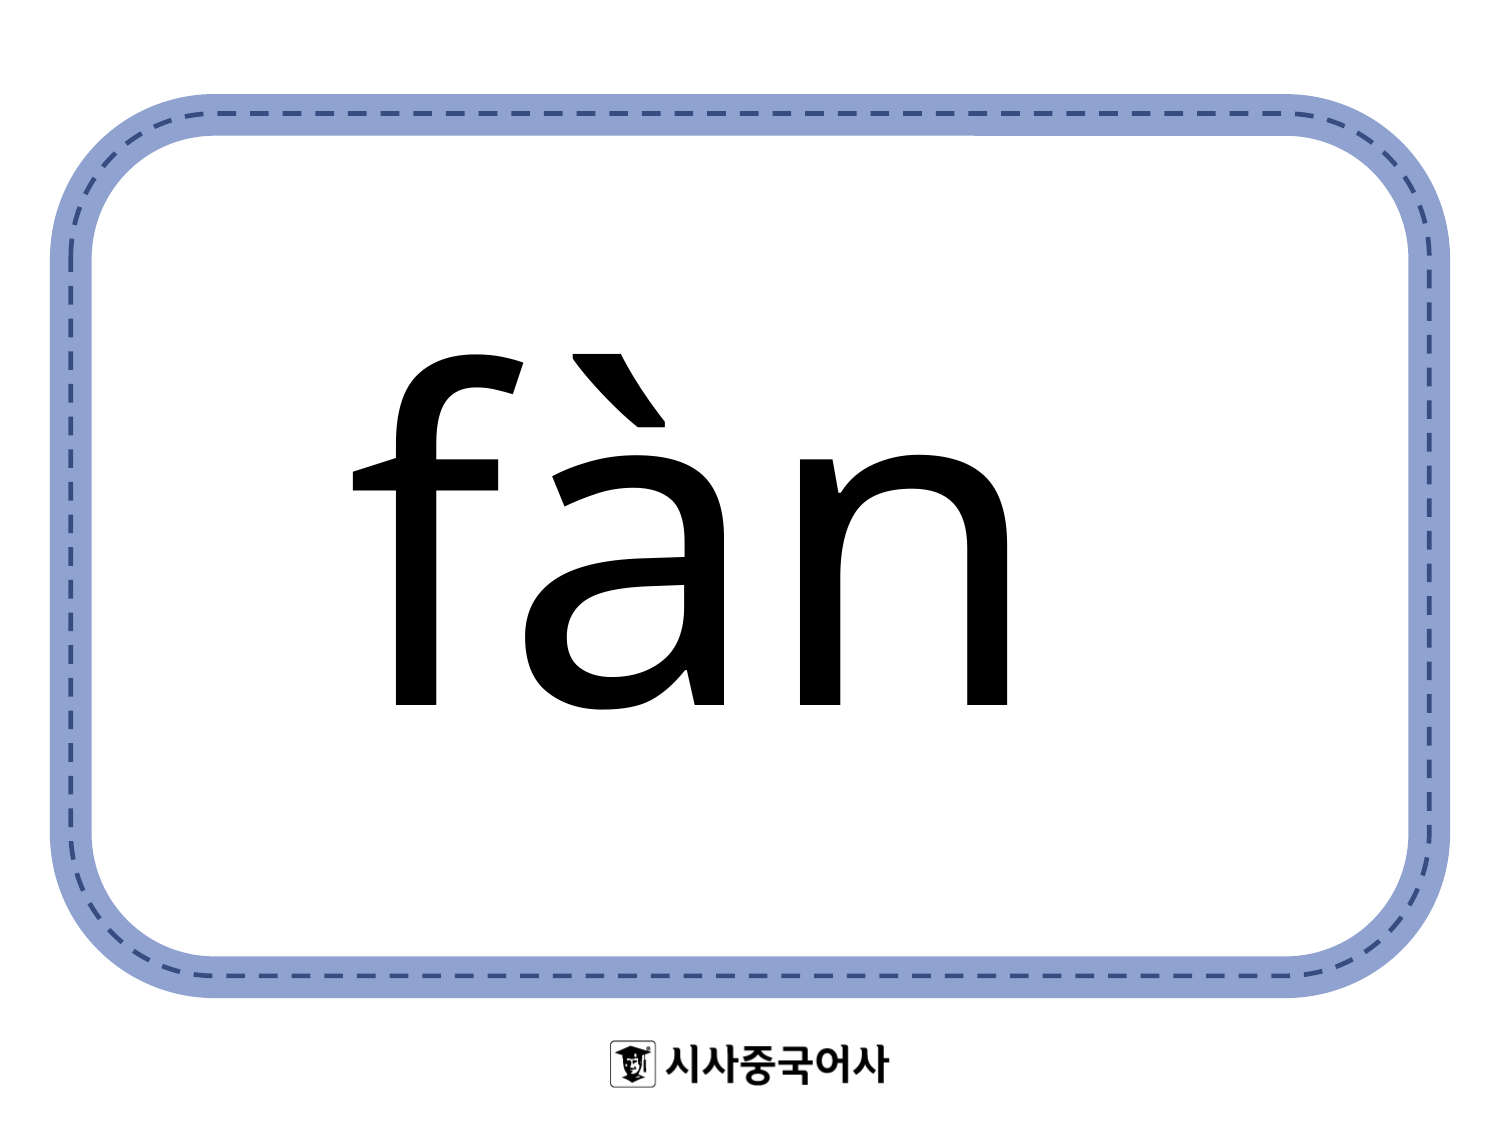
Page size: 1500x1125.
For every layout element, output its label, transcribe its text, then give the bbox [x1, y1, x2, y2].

picture [602, 1034, 898, 1094]
text_box fàn [145, 196, 1354, 859]
